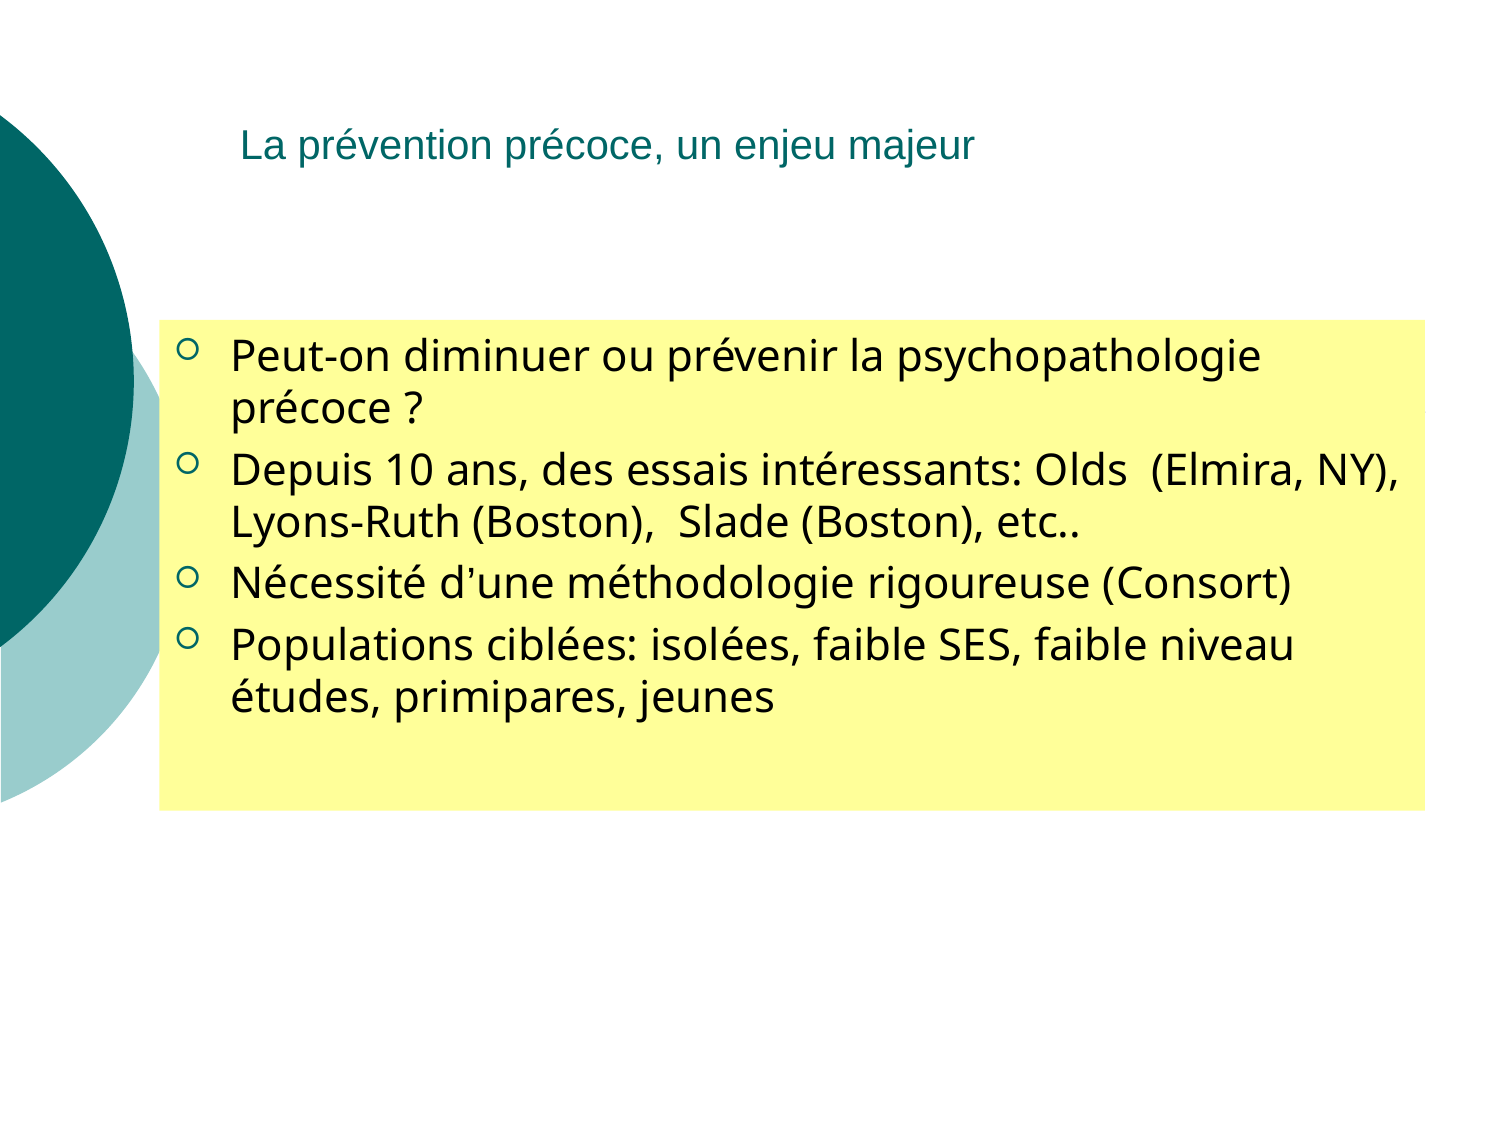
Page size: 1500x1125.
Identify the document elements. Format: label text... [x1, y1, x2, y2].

list Peut-on diminuer ou prévenir la psychopathologie précoce ? Depuis 10 ans, des essais intéressants: Olds (Elmira, NY), Lyons-Ruth (Boston), Slade (Boston), etc.. Nécessité d’une méthodologie rigoureuse (Consort) Populations ciblées: isolées, faible SES, faible niveau études, primipares, jeunes [159, 319, 1425, 811]
title La prévention précoce, un enjeu majeur [224, 49, 1425, 237]
